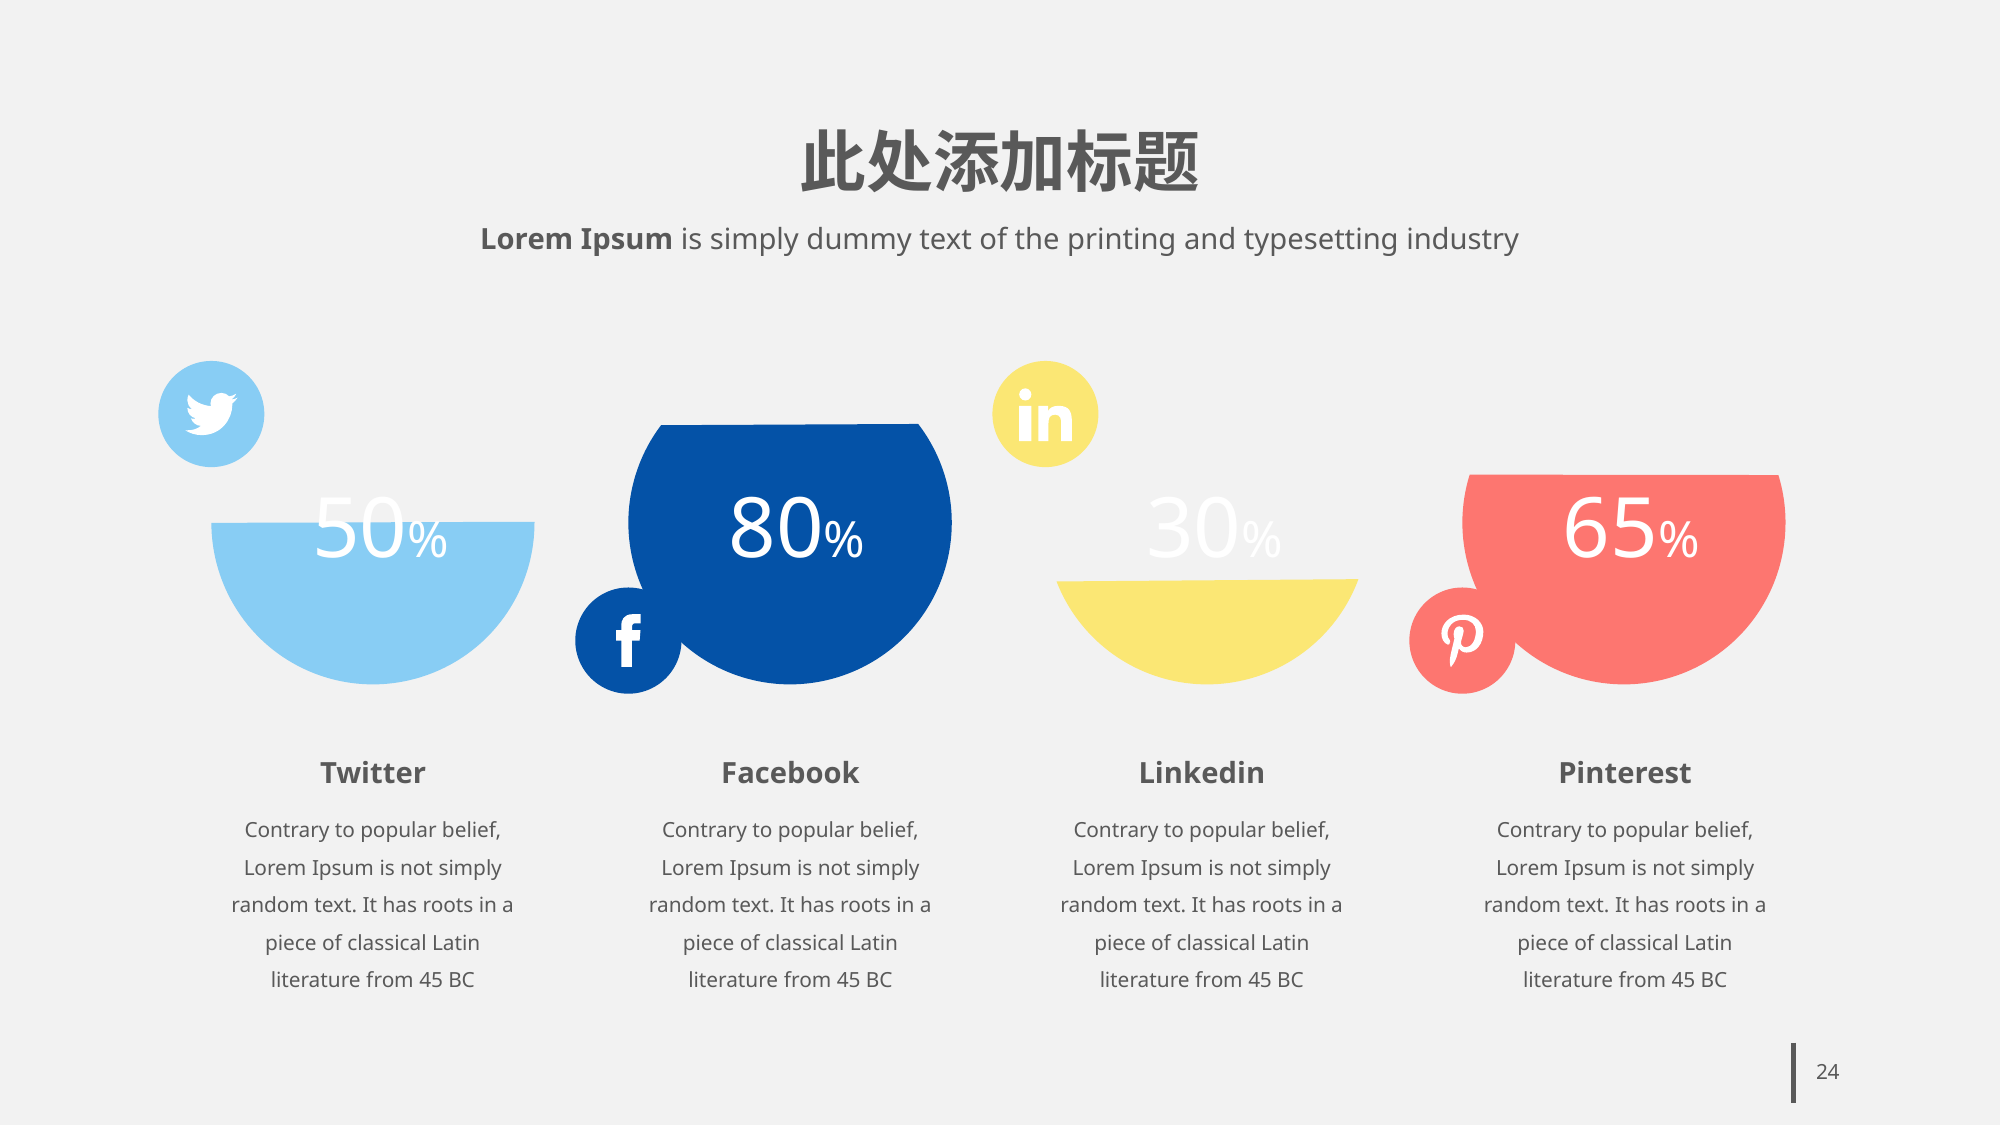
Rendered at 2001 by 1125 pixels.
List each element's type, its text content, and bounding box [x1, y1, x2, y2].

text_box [992, 360, 1369, 1002]
list Lorem Ipsum is simply dummy text of the printing and typesetting industry [137, 216, 1863, 271]
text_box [1409, 360, 1788, 1002]
text_box 24 [1796, 1042, 1863, 1103]
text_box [575, 360, 953, 1002]
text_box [158, 360, 536, 1002]
title 此处添加标题 [137, 59, 1863, 216]
